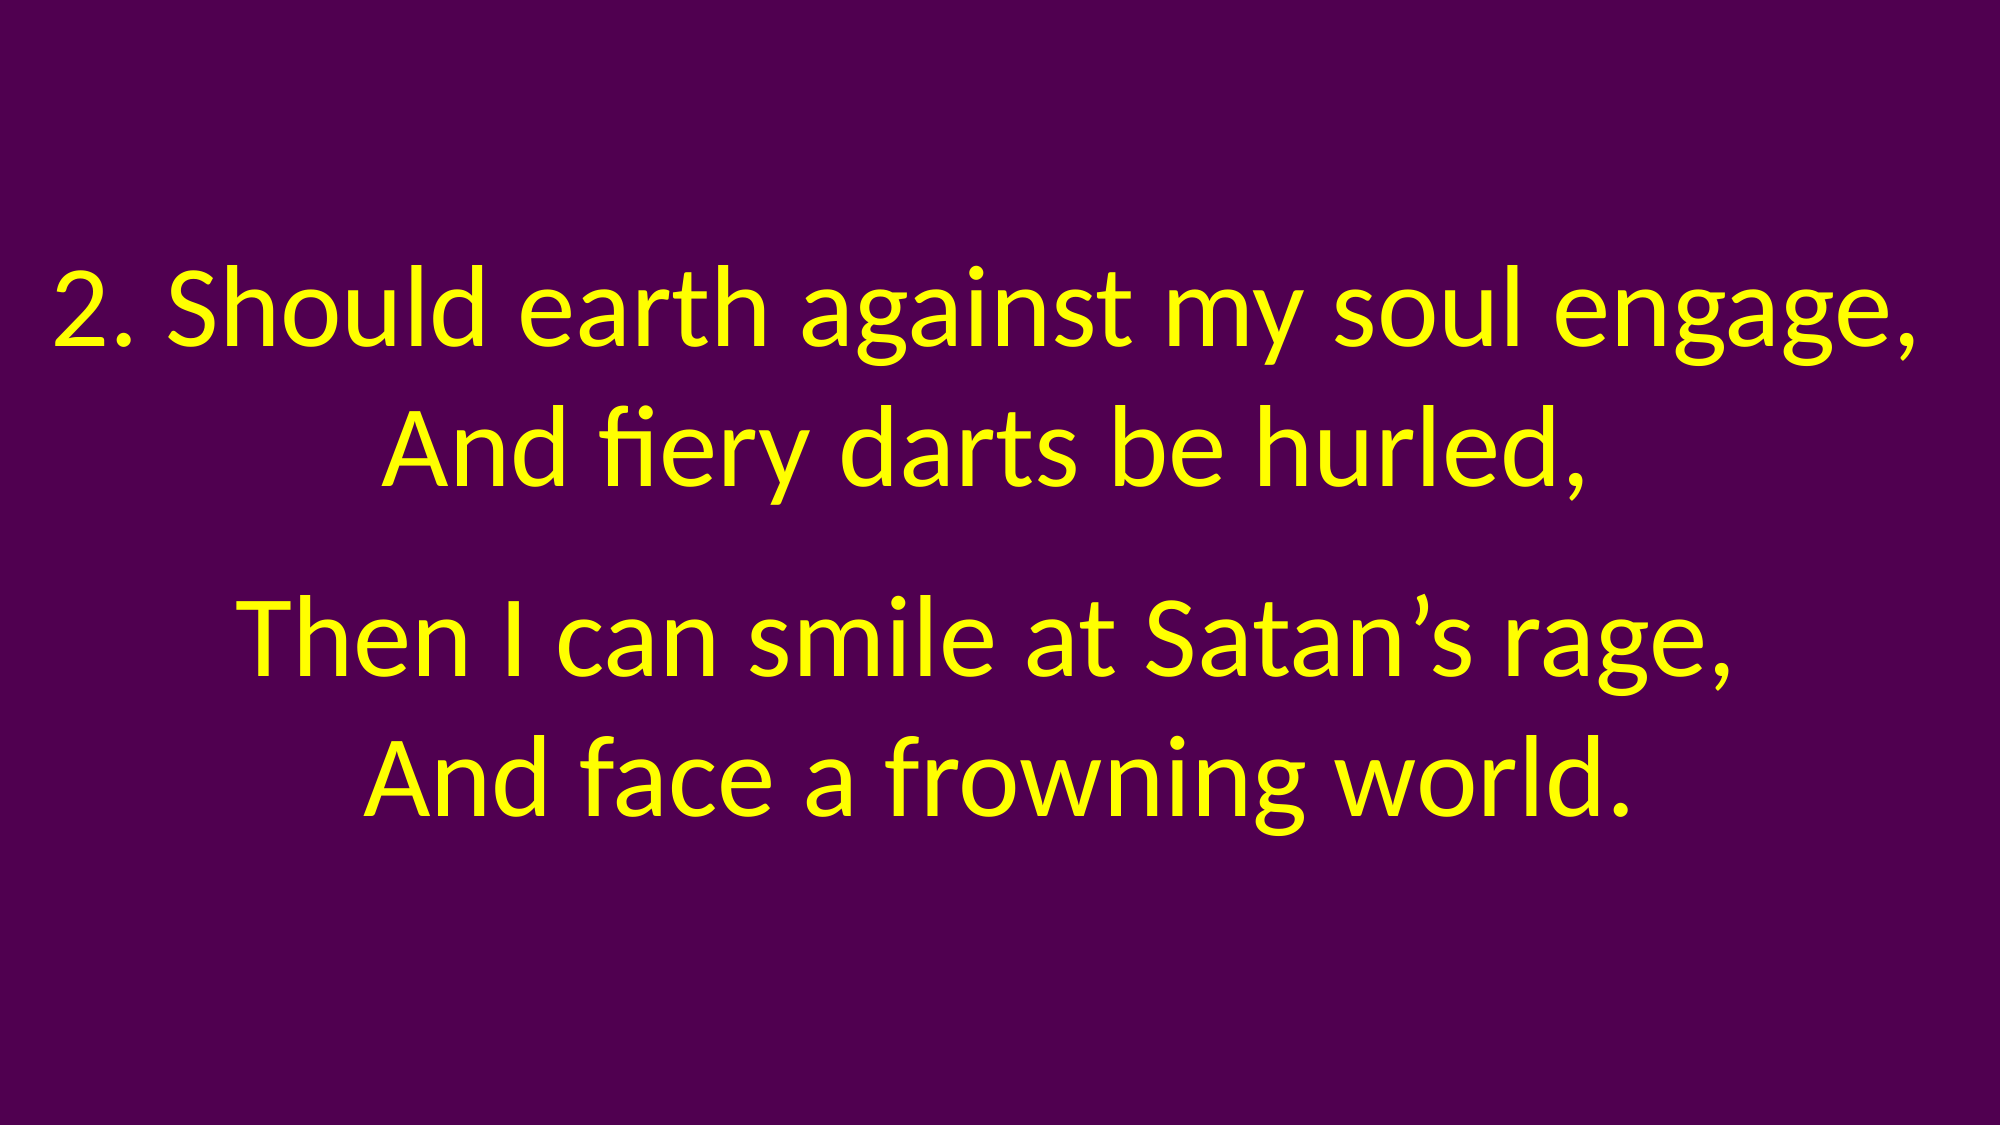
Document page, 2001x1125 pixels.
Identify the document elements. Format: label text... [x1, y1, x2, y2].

text_box 2. Should earth against my soul engage, And fiery darts be hurled, Then I can smile at Satan’s rage, And face a frowning world. [0, 222, 2000, 848]
